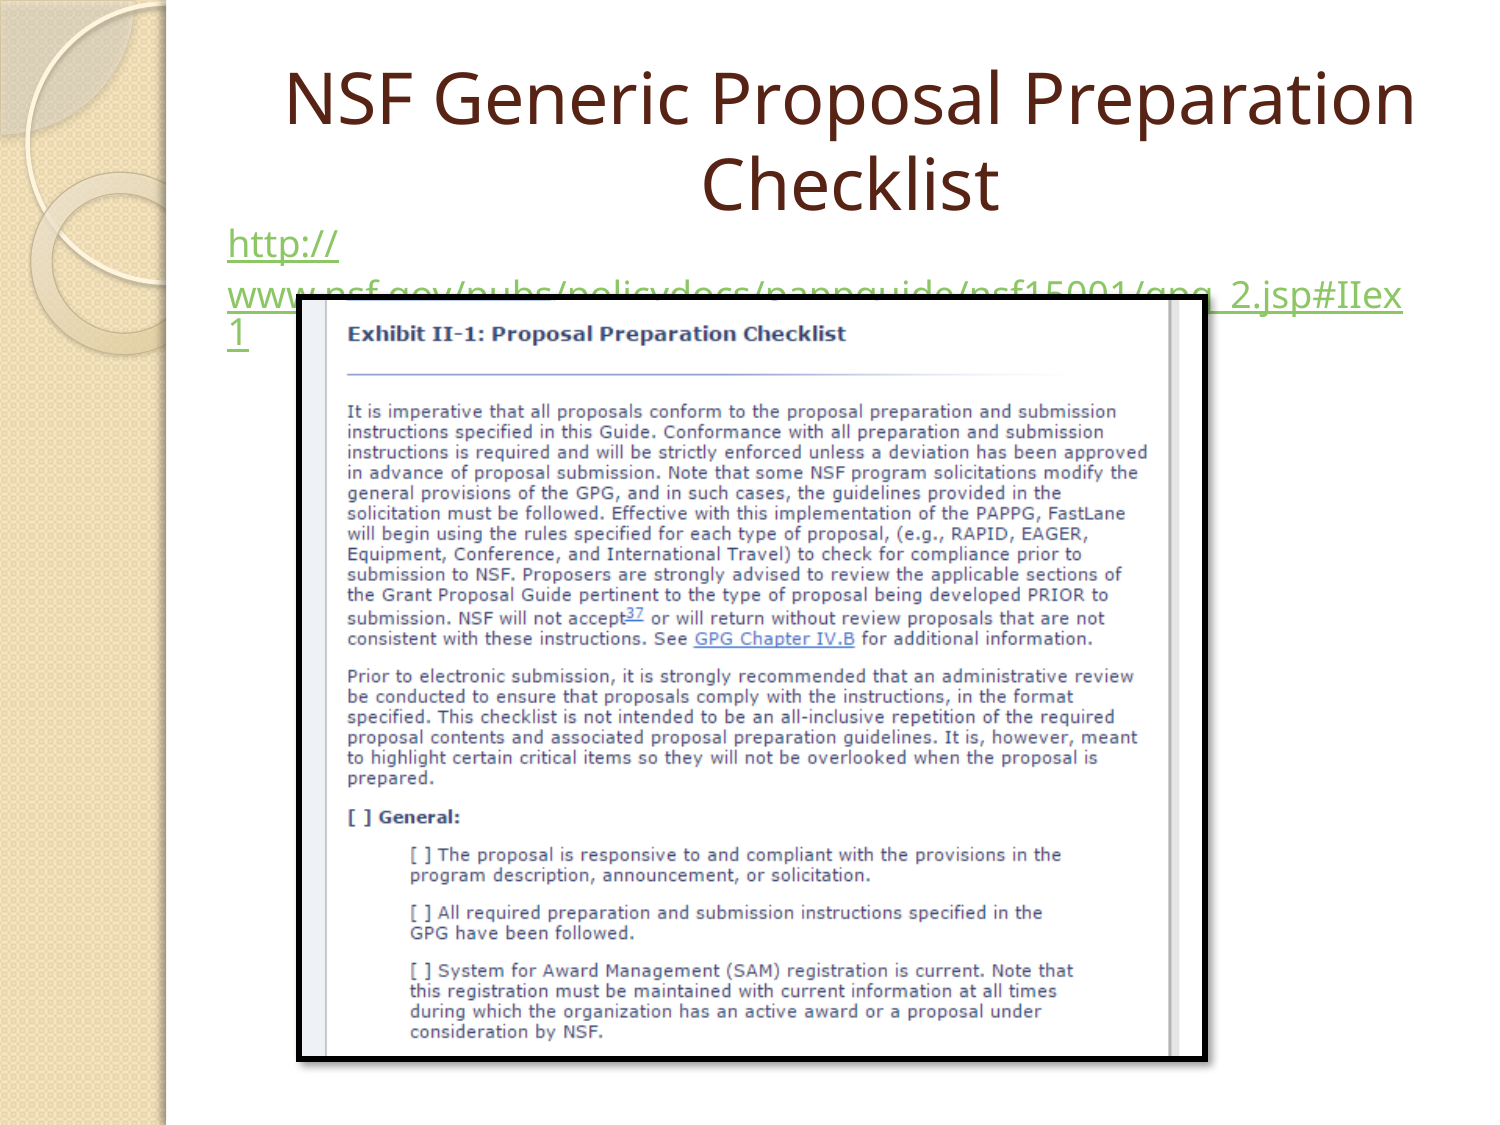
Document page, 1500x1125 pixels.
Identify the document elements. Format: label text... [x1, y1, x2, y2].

title NSF Generic Proposal Preparation Checklist [235, 45, 1466, 233]
picture [301, 299, 1203, 1057]
text_box http://www.nsf.gov/pubs/policydocs/pappguide/nsf15001/gpg_2.jsp#IIex1 [212, 212, 1438, 375]
